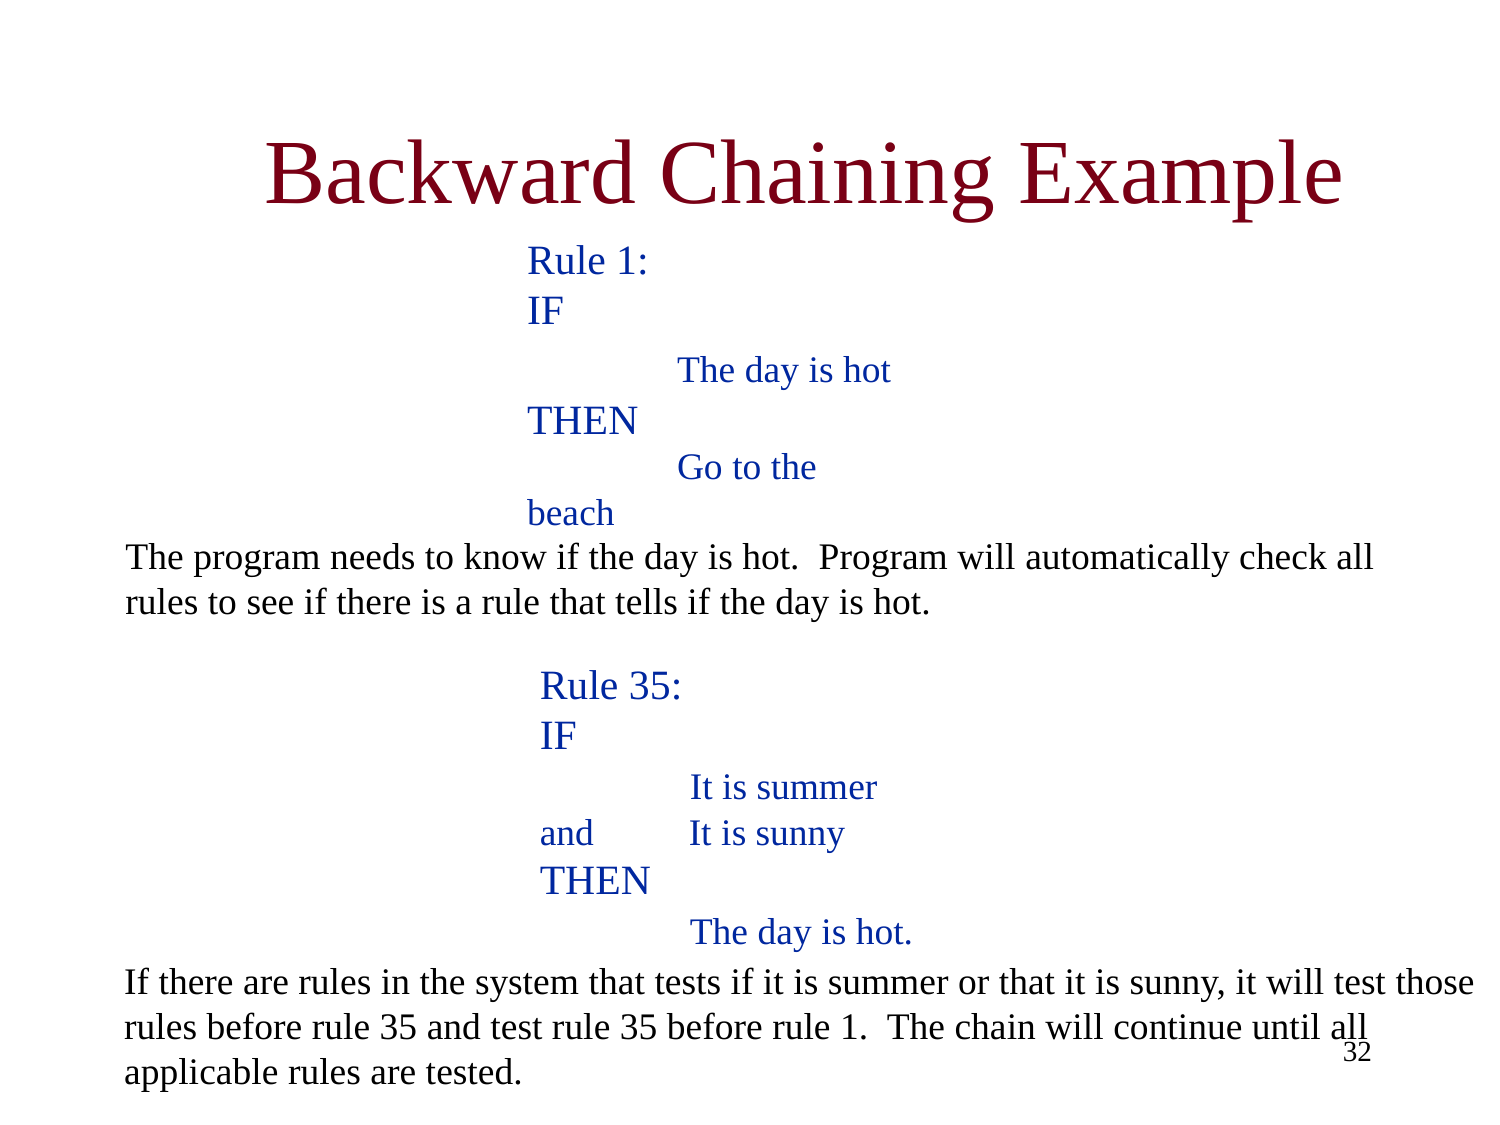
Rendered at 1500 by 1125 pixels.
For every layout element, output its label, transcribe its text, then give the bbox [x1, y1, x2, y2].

title Backward Chaining Example [184, 72, 1427, 262]
text_box If there are rules in the system that tests if it is summer or that it is sunny, it will test those rules before rule 35 and test rule 35 before rule 1. The chain will continue until all applicable rules are tested. [109, 949, 1500, 1100]
slide_number 32 [1074, 1024, 1388, 1101]
text_box Rule 35: IF It is summer and It is sunny THEN The day is hot. [524, 650, 929, 949]
text_box Rule 1: IF The day is hot THEN Go to the beach [512, 224, 930, 524]
text_box The program needs to know if the day is hot. Program will automatically check all rules to see if there is a rule that tells if the day is hot. [110, 524, 1391, 630]
